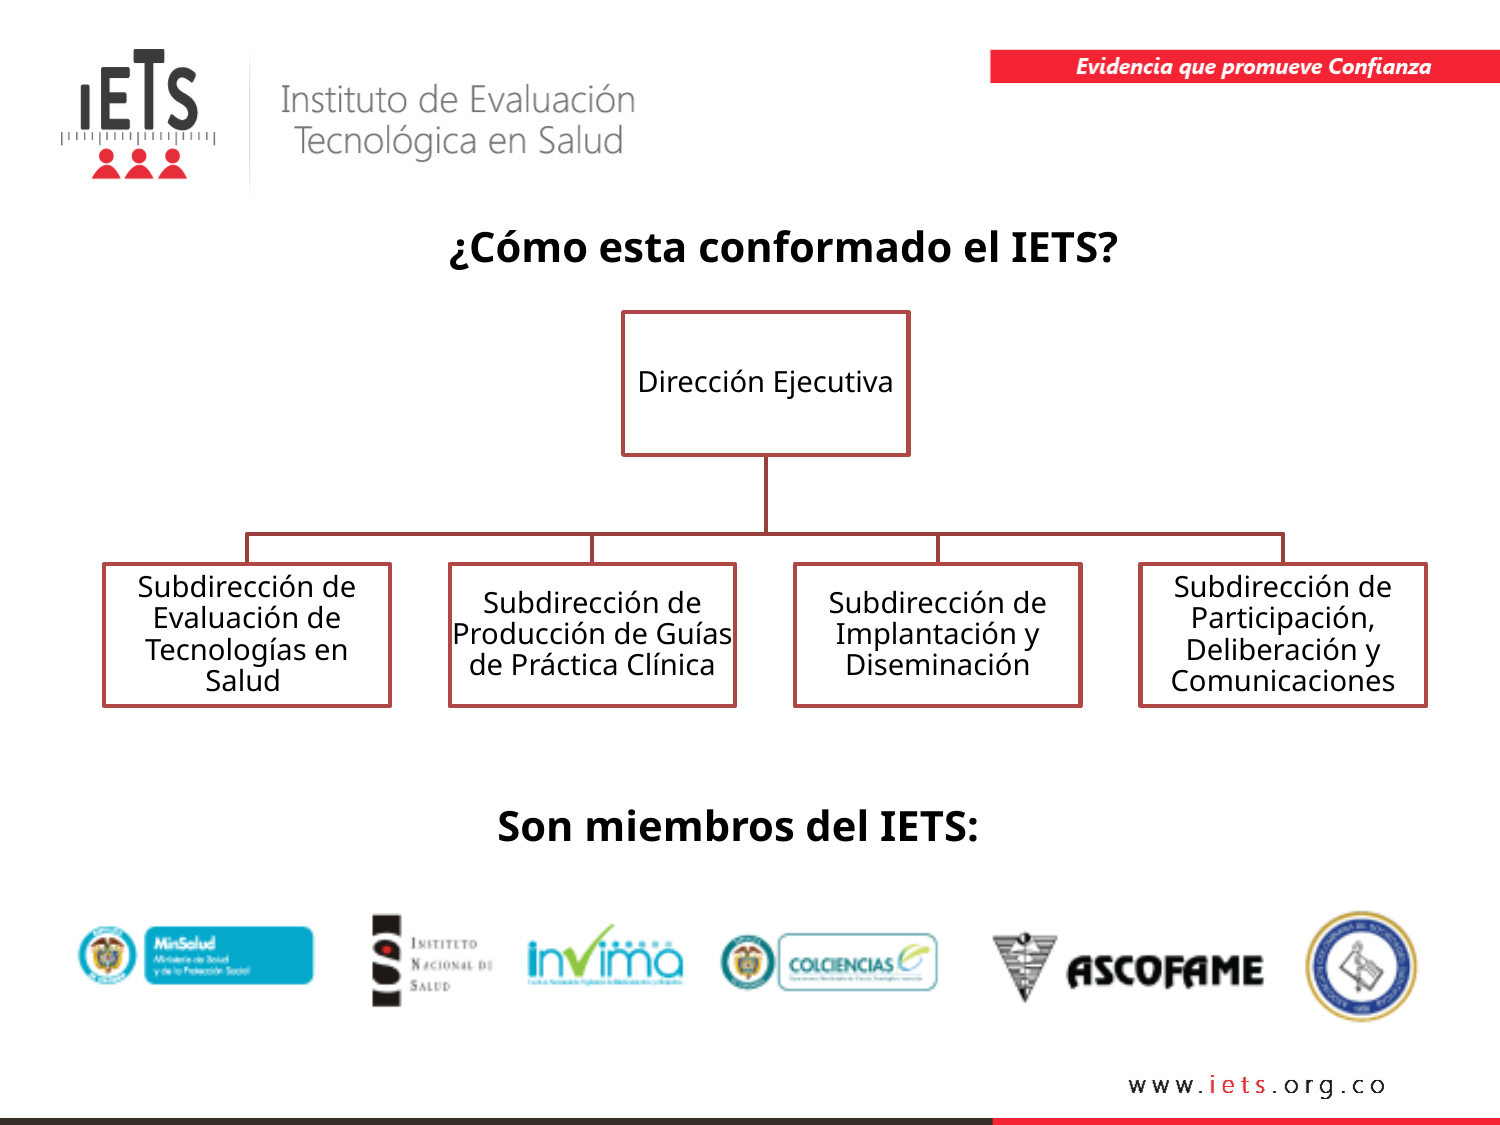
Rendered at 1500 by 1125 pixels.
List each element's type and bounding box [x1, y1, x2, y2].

text_box [103, 212, 1427, 855]
picture [0, 0, 1500, 1125]
